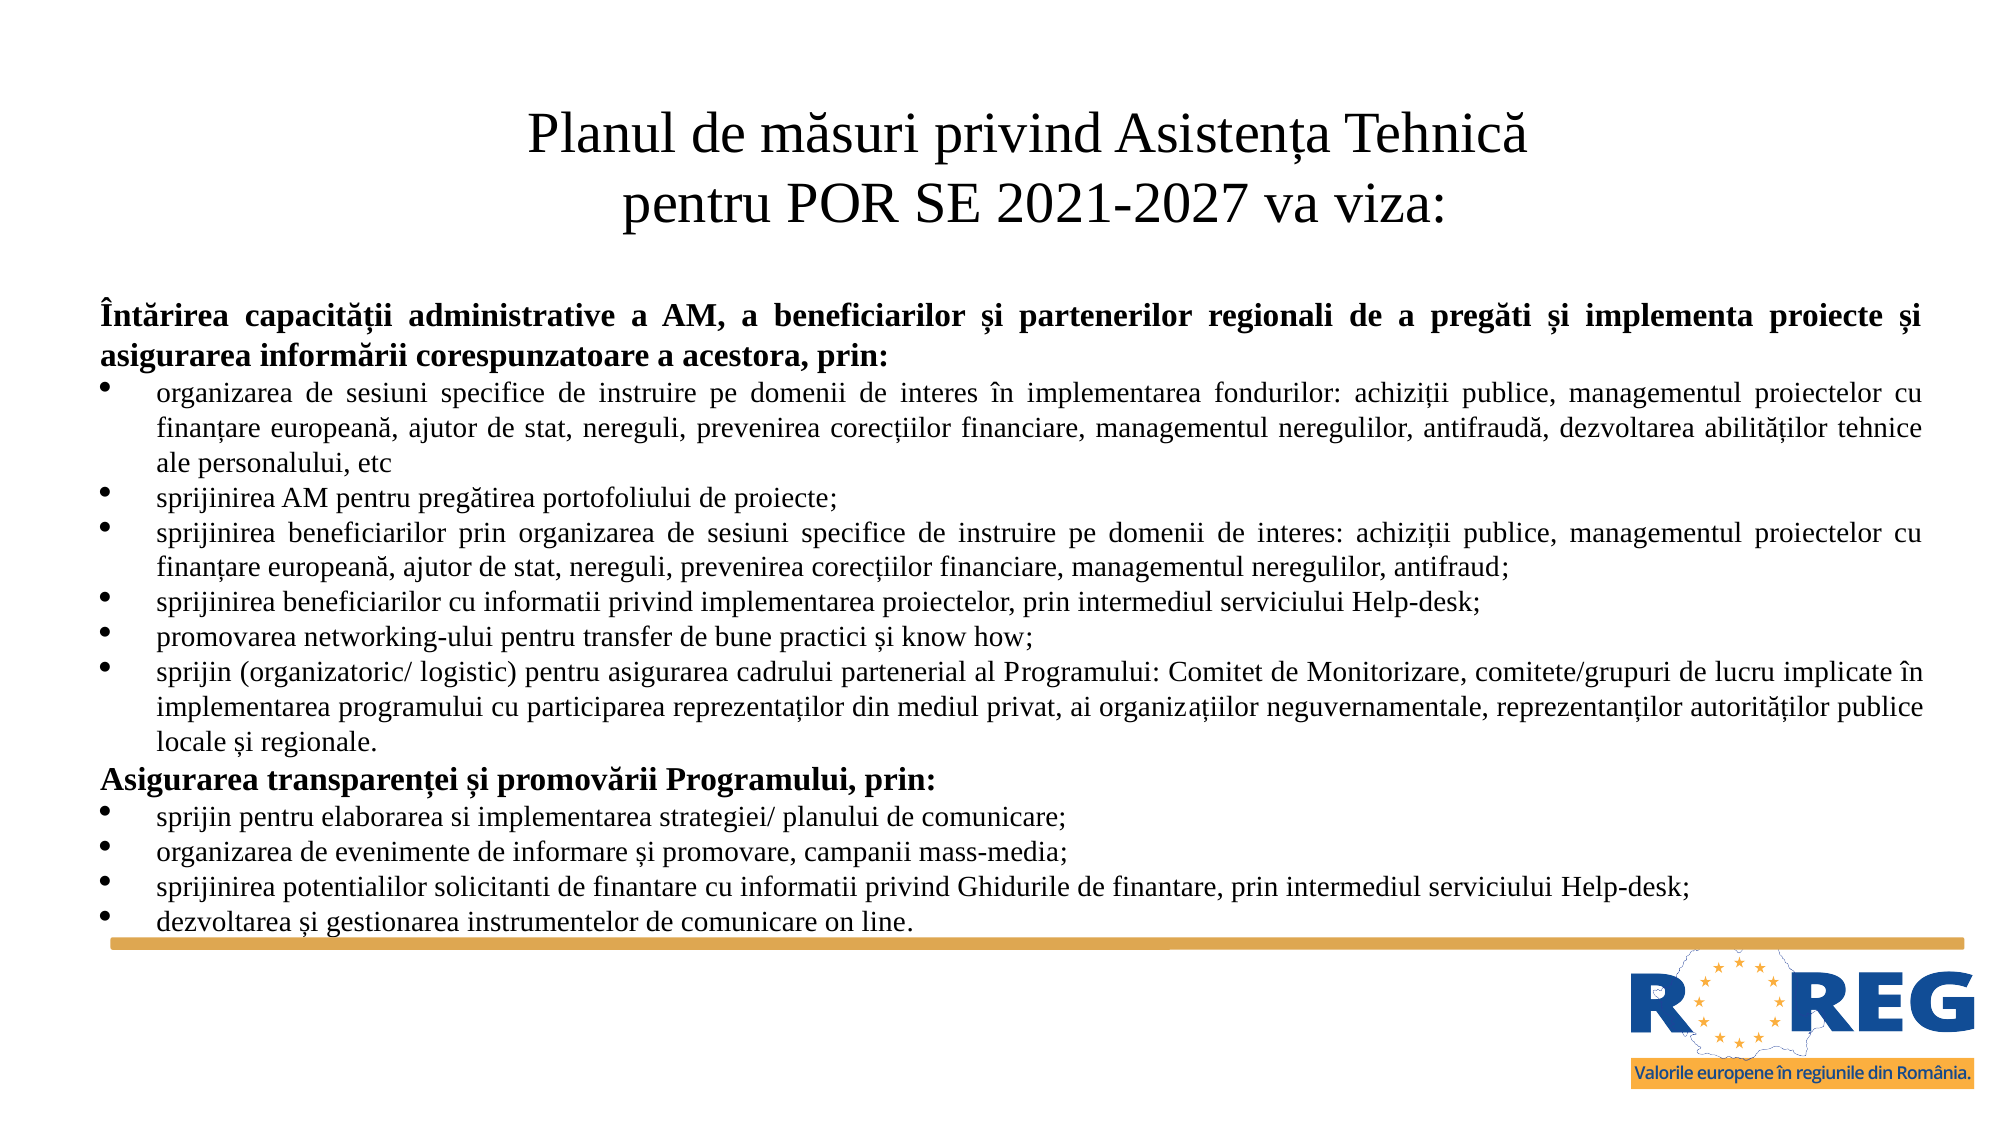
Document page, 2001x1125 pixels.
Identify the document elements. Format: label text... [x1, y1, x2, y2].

text_box Planul de măsuri privind Asistența Tehnică pentru POR SE 2021-2027 va viza: [85, 86, 1986, 242]
picture [1618, 908, 1990, 1097]
text_box Întărirea capacității administrative a AM, a beneficiarilor și partenerilor regionali de a pregăti și implementa proiecte și asigurarea informării corespunzatoare a acestora, prin: organizarea de sesiuni specifice de instruire pe domenii de interes în implementarea fondurilor: achiziții publice, managementul proiectelor cu finanțare europeană, ajutor de stat, nereguli, prevenirea corecțiilor financiare, managementul neregulilor, antifraudă, dezvoltarea abilităților tehnice ale personalului, etc sprijinirea AM pentru pregătirea portofoliului de proiecte; sprijinirea beneficiarilor prin organizarea de sesiuni specifice de instruire pe domenii de interes: achiziții publice, managementul proiectelor cu finanțare europeană, ajutor de stat, nereguli, prevenirea corecțiilor financiare, managementul neregulilor, antifraud; sprijinirea beneficiarilor cu informatii privind implementarea proiectelor, prin intermediul serviciului Help-desk; promovarea networking-ului pentru transfer de bune practici și know how; sprijin (organizatoric/ logistic) pentru asigurarea cadrului partenerial al Programului: Comitet de Monitorizare, comitete/grupuri de lucru implicate în implementarea programului cu participarea reprezentaților din mediul privat, ai organizațiilor neguvernamentale, reprezentanților autorităților publice locale și regionale. Asigurarea transparenței și promovării Programului, prin: sprijin pentru elaborarea si implementarea strategiei/ planului de comunicare; organizarea de evenimente de informare și promovare, campanii mass-media; sprijinirea potentialilor solicitanti de finantare cu informatii privind Ghidurile de finantare, prin intermediul serviciului Help-desk; dezvoltarea și gestionarea instrumentelor de comunicare on line. [85, 285, 1940, 1125]
text_box [110, 937, 1618, 950]
